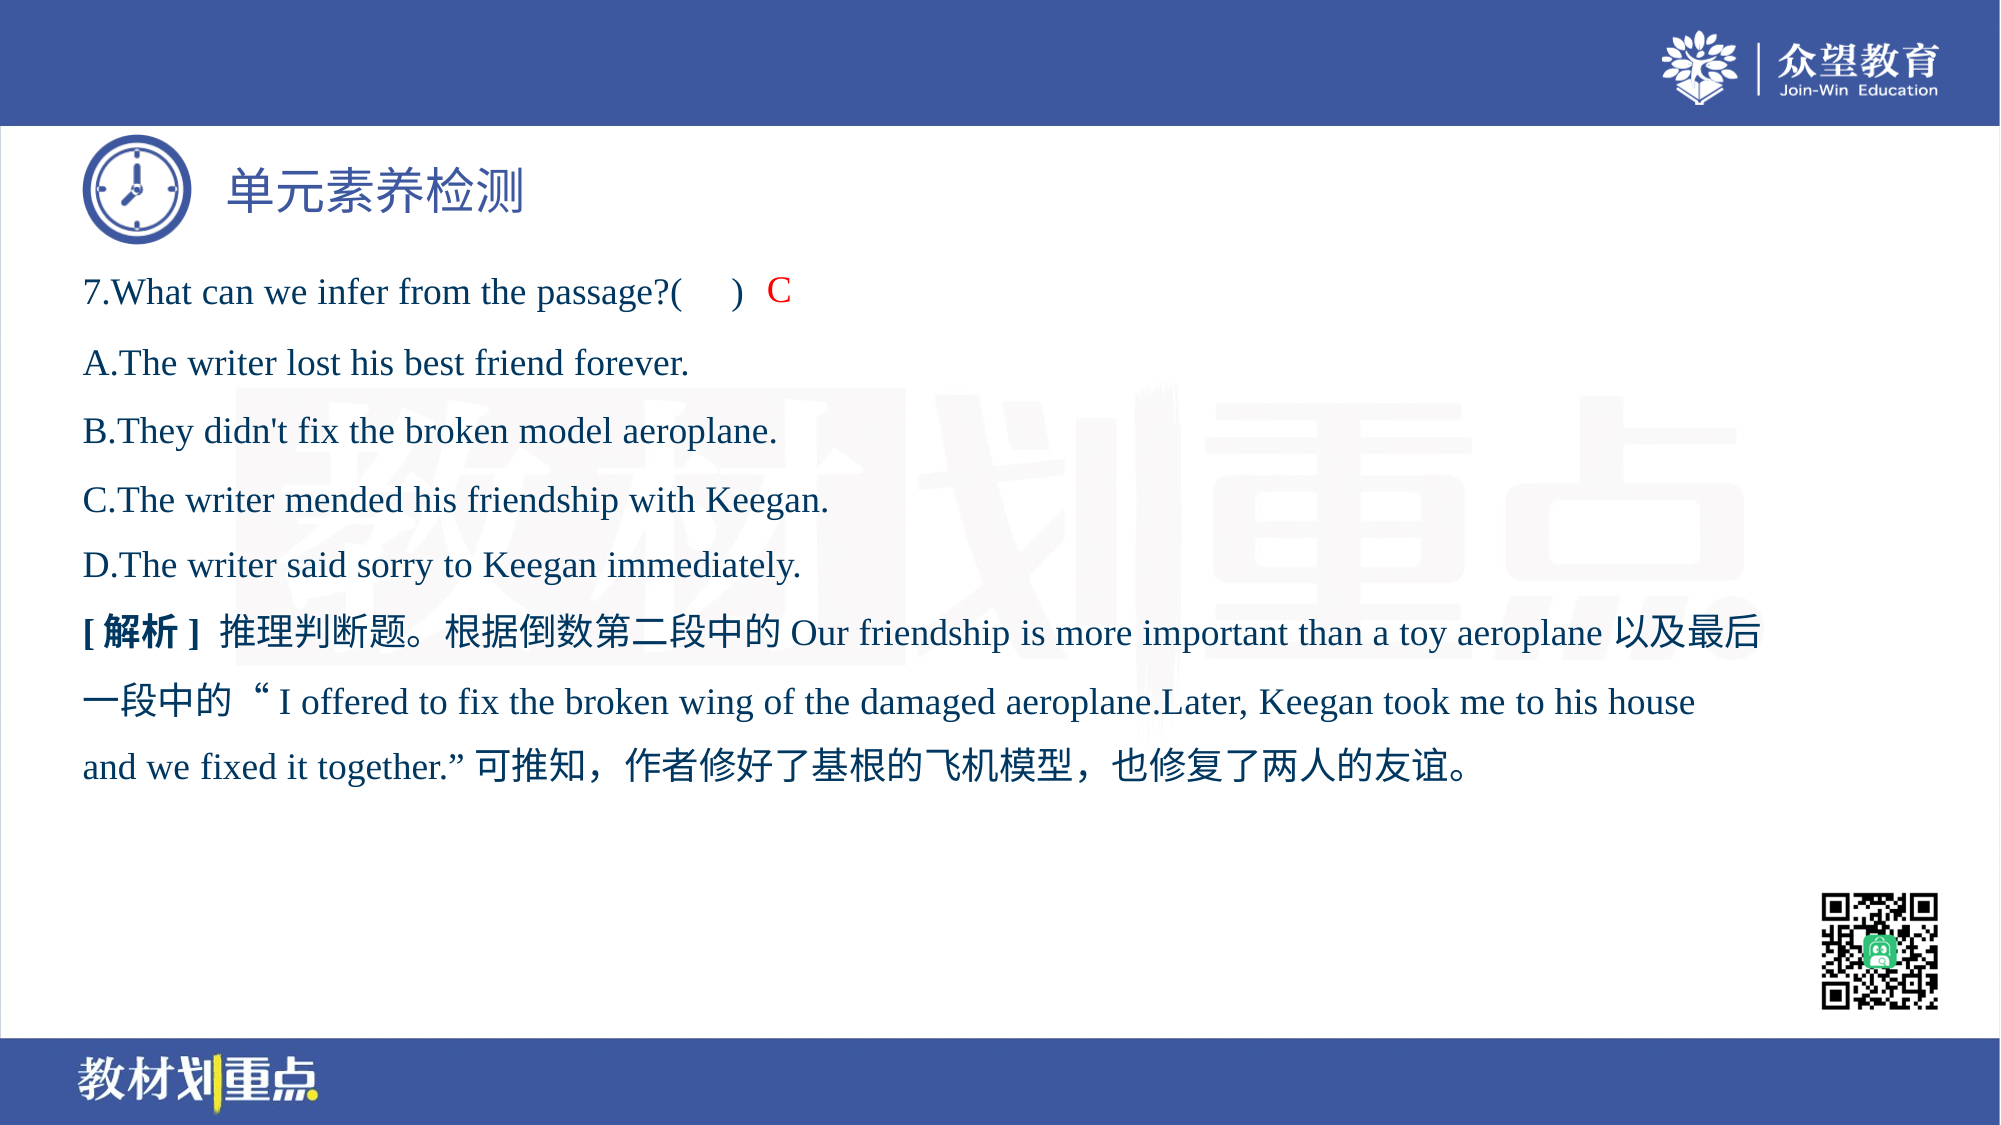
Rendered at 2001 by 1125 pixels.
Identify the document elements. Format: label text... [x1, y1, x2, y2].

text_box A.The writer lost his best friend forever. B.They didn't fix the broken model aeroplane. C.The writer mended his friendship with Keegan. D.The writer said sorry to Keegan immediately. [82, 313, 1817, 578]
text_box 7.What can we infer from the passage?( ) [82, 247, 1817, 306]
text_box C [753, 245, 806, 304]
text_box [解析] 推理判断题。根据倒数第二段中的Our friendship is more important than a toy aeroplane以及最后 一段中的“I offered to fix the broken wing of the damaged aeroplane.Later, Keegan took me to his house and we fixed it together.”可推知，作者修好了基根的飞机模型，也修复了两人的友谊。 [82, 584, 1817, 780]
picture [0, 0, 2000, 1125]
